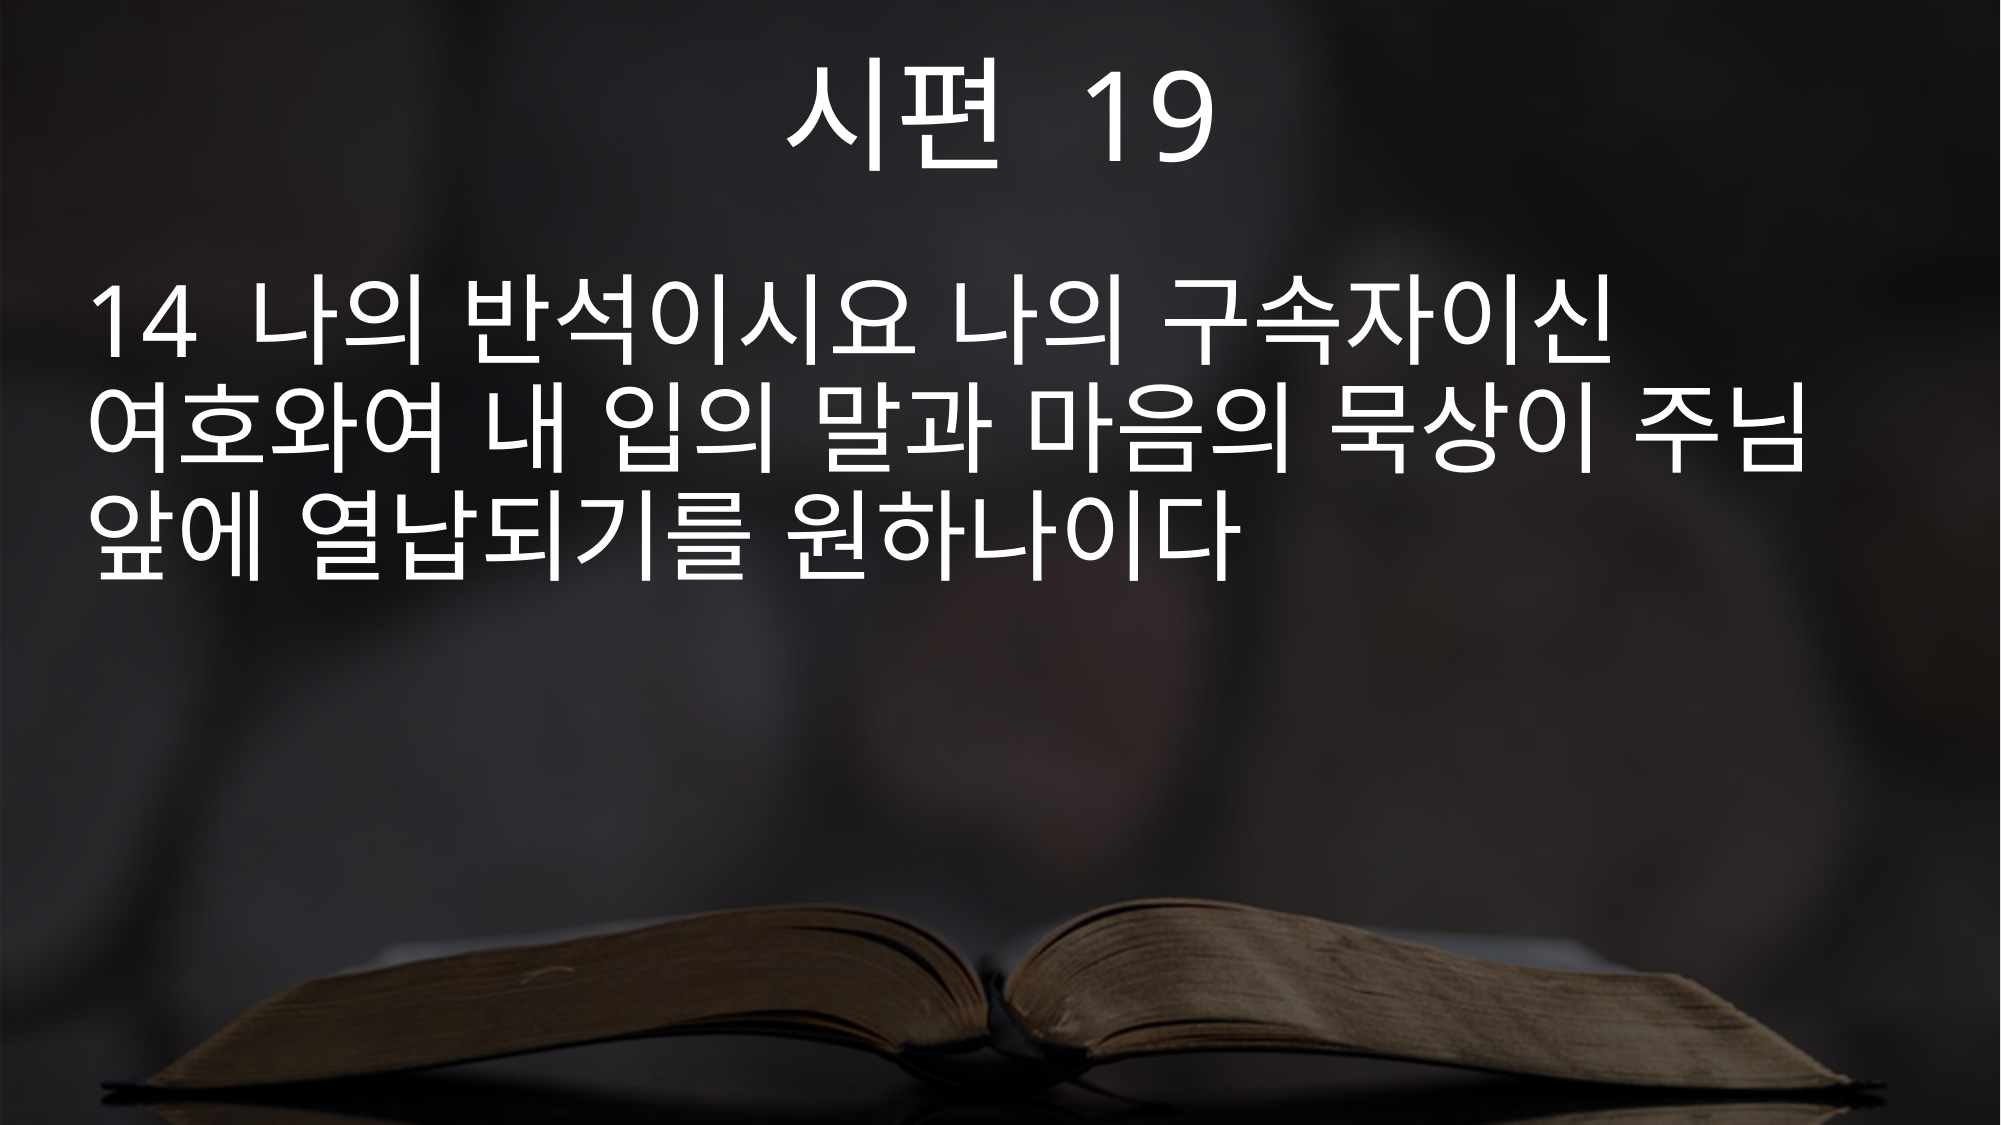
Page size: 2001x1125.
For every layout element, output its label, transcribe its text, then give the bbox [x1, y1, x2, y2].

picture [0, 0, 2001, 1125]
list 14 나의 반석이시요 나의 구속자이신 여호와여 내 입의 말과 마음의 묵상이 주님 앞에 열납되기를 원하나이다 [69, 263, 1953, 423]
footer 시편 19 [0, 32, 2000, 192]
